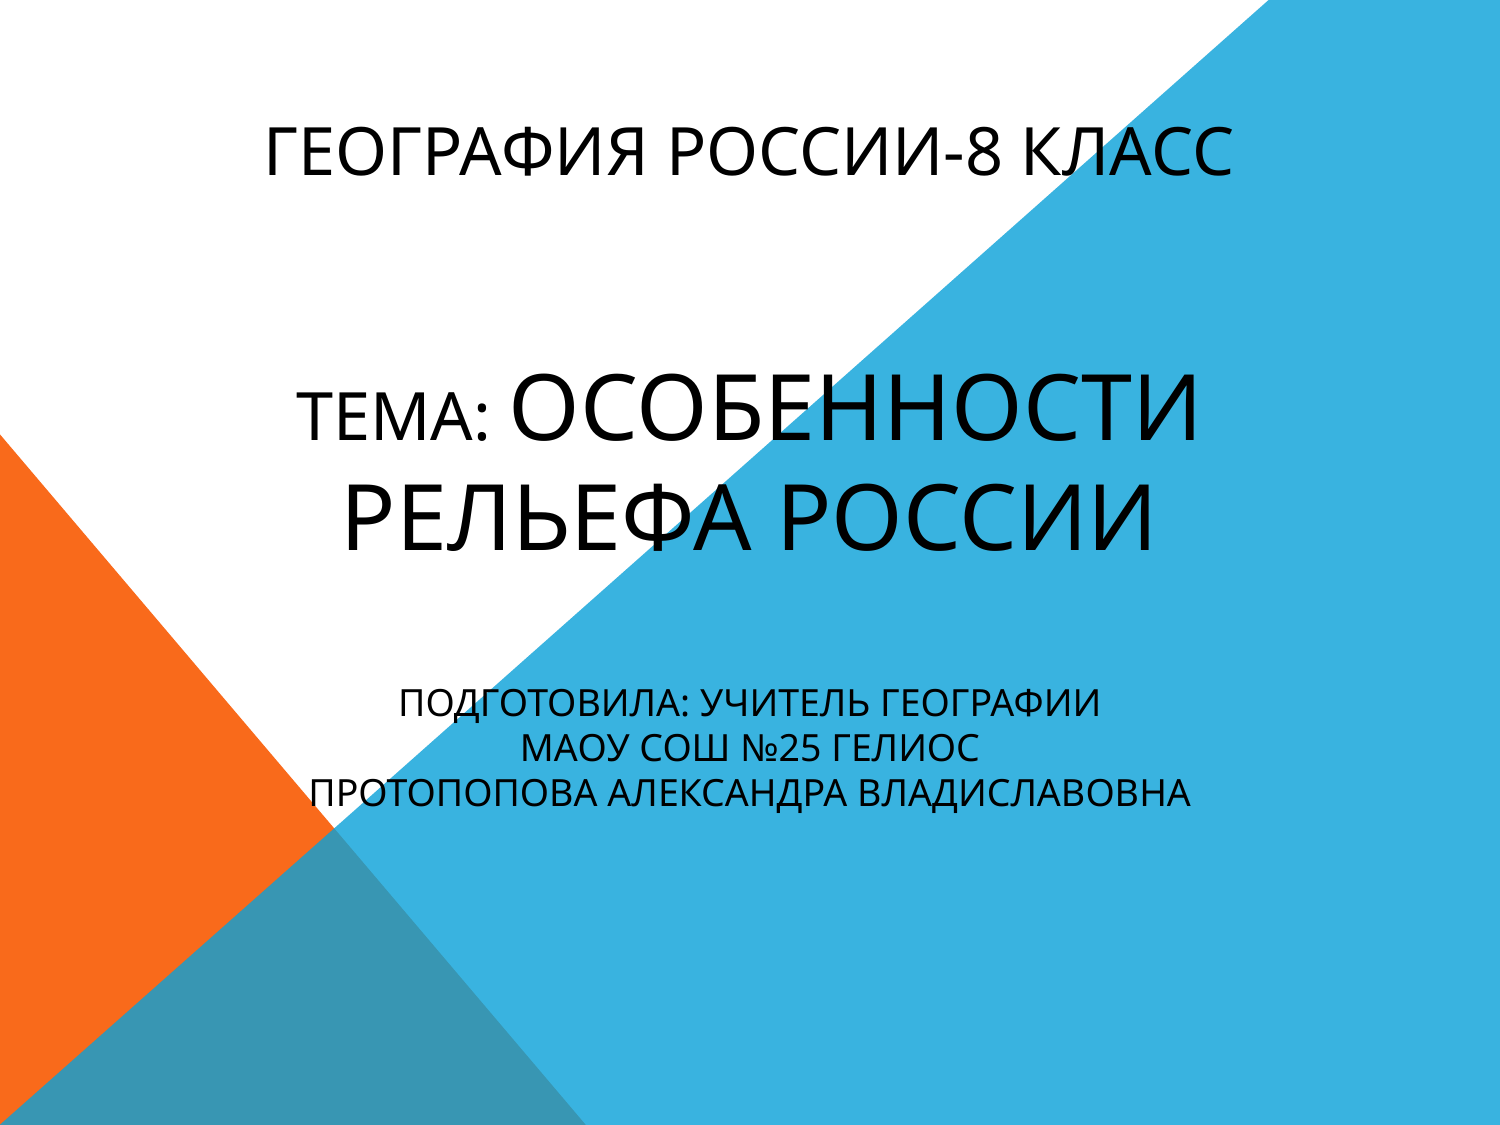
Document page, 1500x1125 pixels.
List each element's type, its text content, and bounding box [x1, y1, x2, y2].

title География России-8 класс Тема: Особенности рельефа России Подготовила: учитель географии МАОУ СОШ №25 Гелиос Протопопова Александра Владиславовна [75, 66, 1425, 1035]
